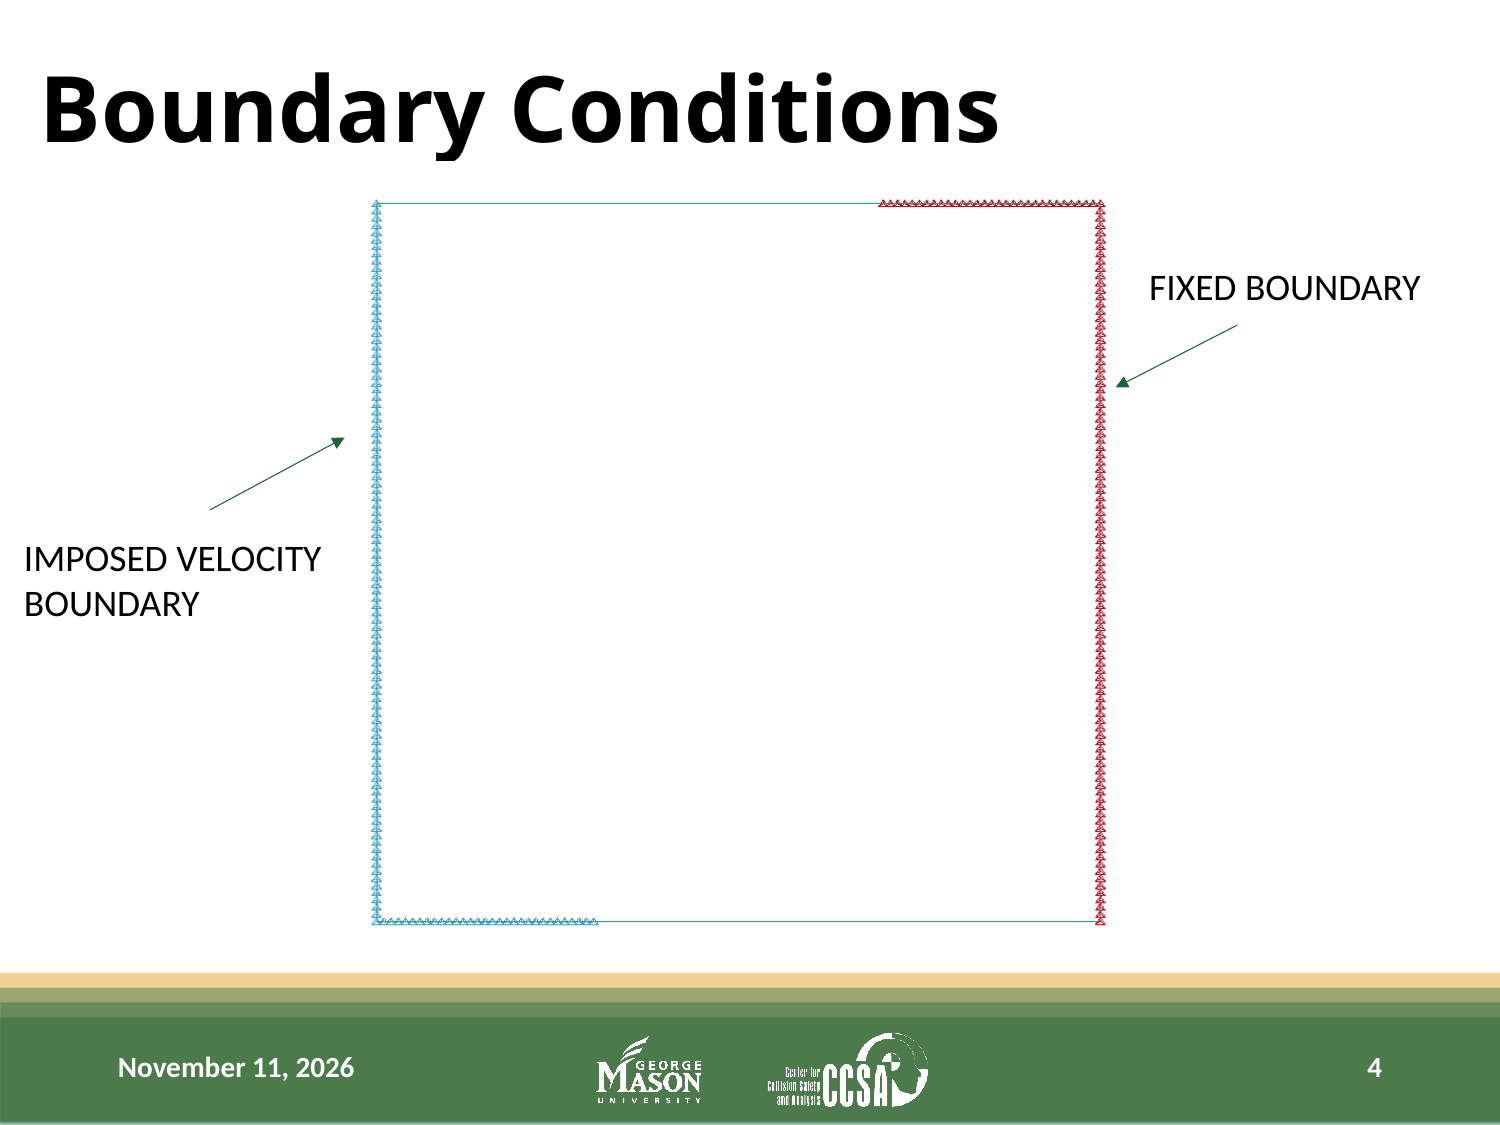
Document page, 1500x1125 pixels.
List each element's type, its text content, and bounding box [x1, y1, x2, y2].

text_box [210, 437, 345, 510]
picture [587, 1024, 713, 1115]
picture [757, 1024, 938, 1115]
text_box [1115, 324, 1238, 388]
picture [365, 161, 1116, 964]
slide_number 4 [1115, 1041, 1397, 1102]
title Boundary Conditions [24, 24, 1475, 200]
text_box FIXED BOUNDARY [1134, 255, 1438, 316]
text_box IMPOSED VELOCITY BOUNDARY [9, 526, 365, 632]
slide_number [103, 1041, 441, 1102]
